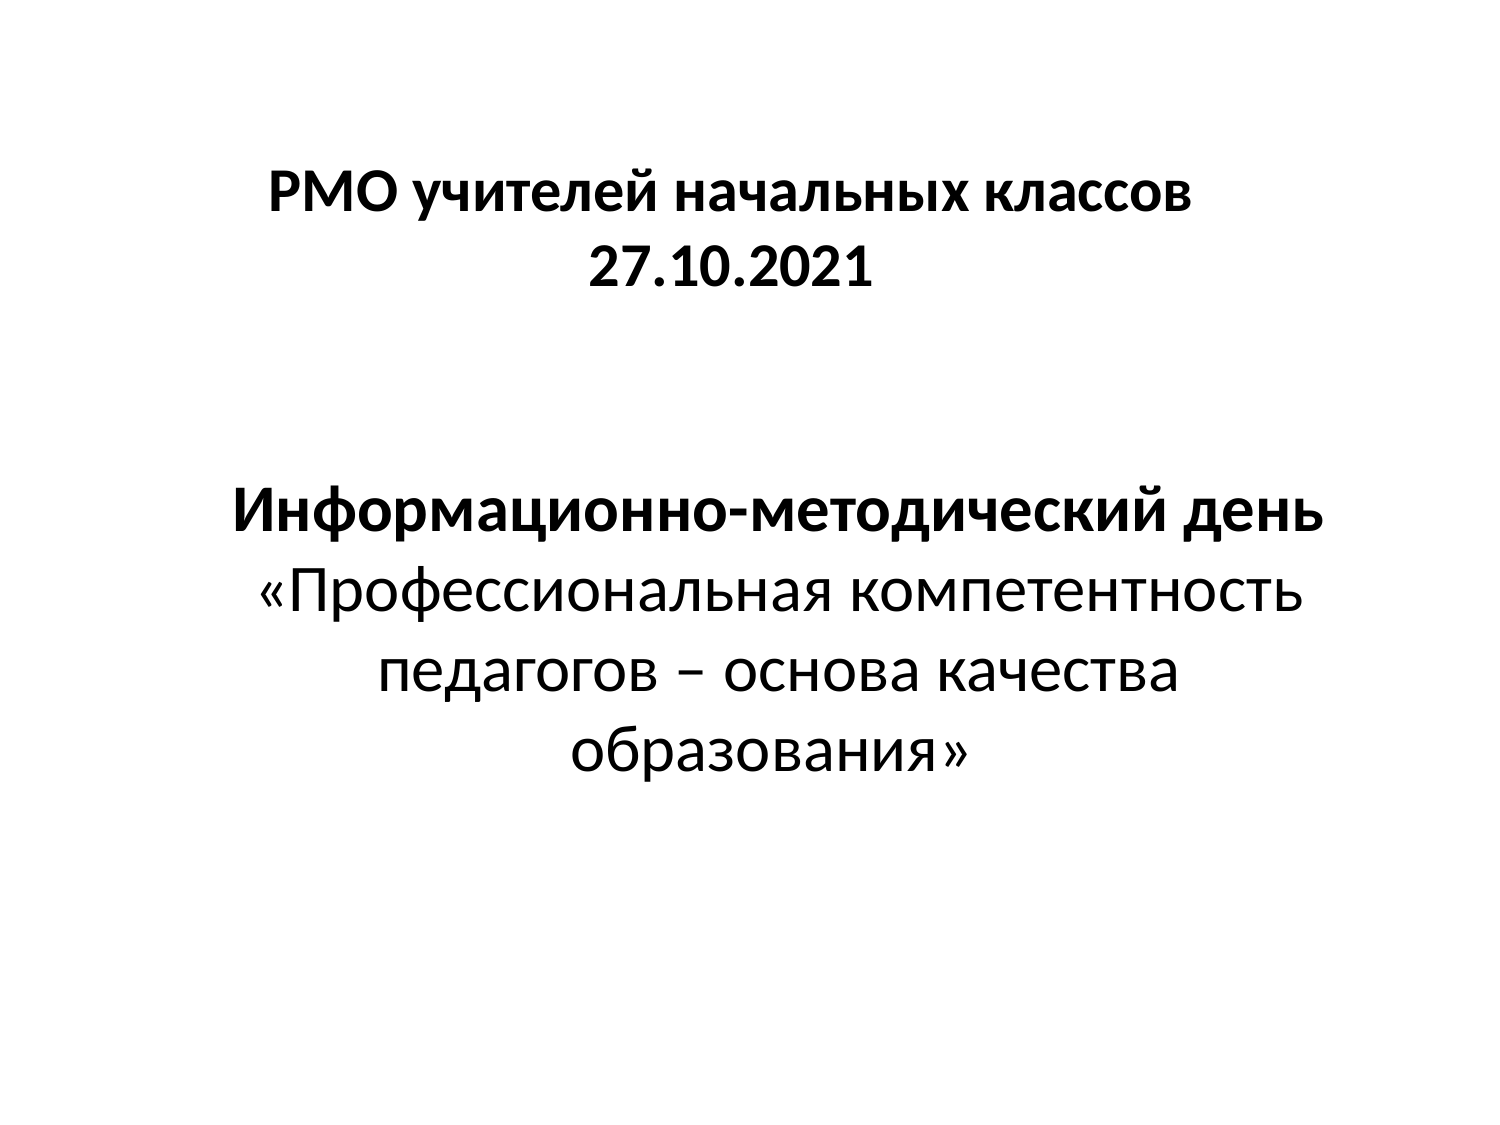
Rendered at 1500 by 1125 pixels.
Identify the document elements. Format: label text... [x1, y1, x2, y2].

subtitle Информационно-методический день «Профессиональная компетентность педагогов – основа качества образования» [187, 457, 1372, 797]
title РМО учителей начальных классов 27.10.2021 [93, 140, 1369, 382]
